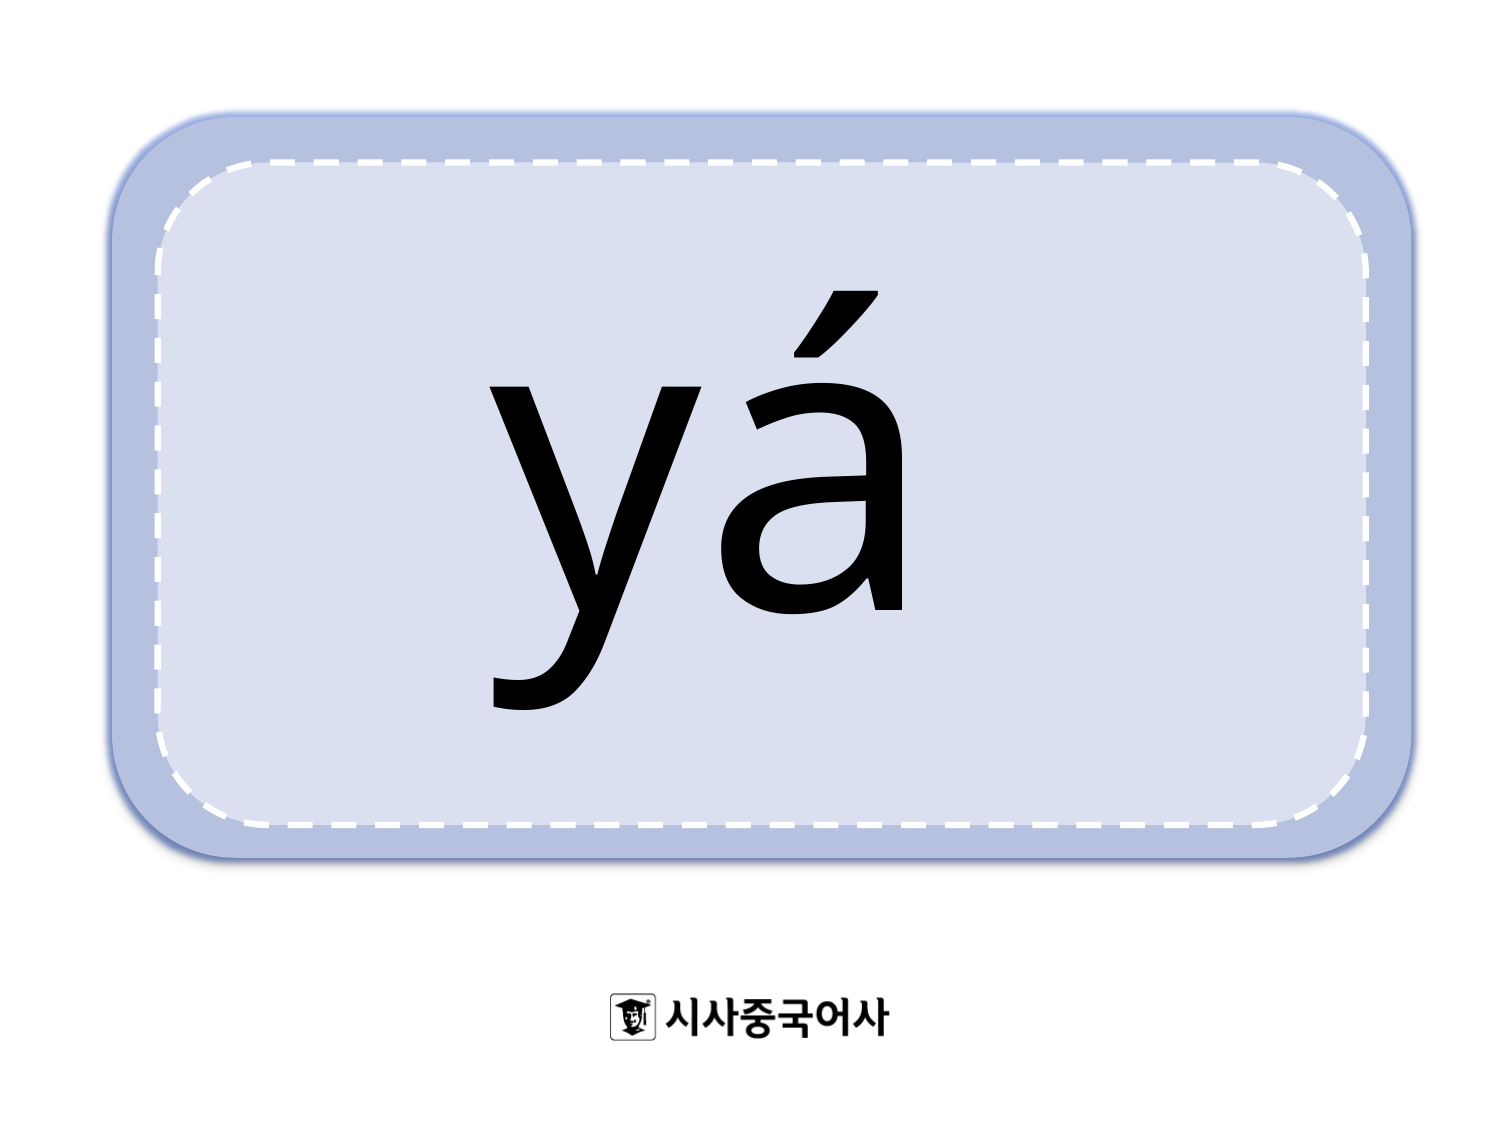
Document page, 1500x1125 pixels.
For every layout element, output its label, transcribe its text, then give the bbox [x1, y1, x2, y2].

text_box yá [162, 112, 1371, 776]
picture [602, 987, 898, 1047]
